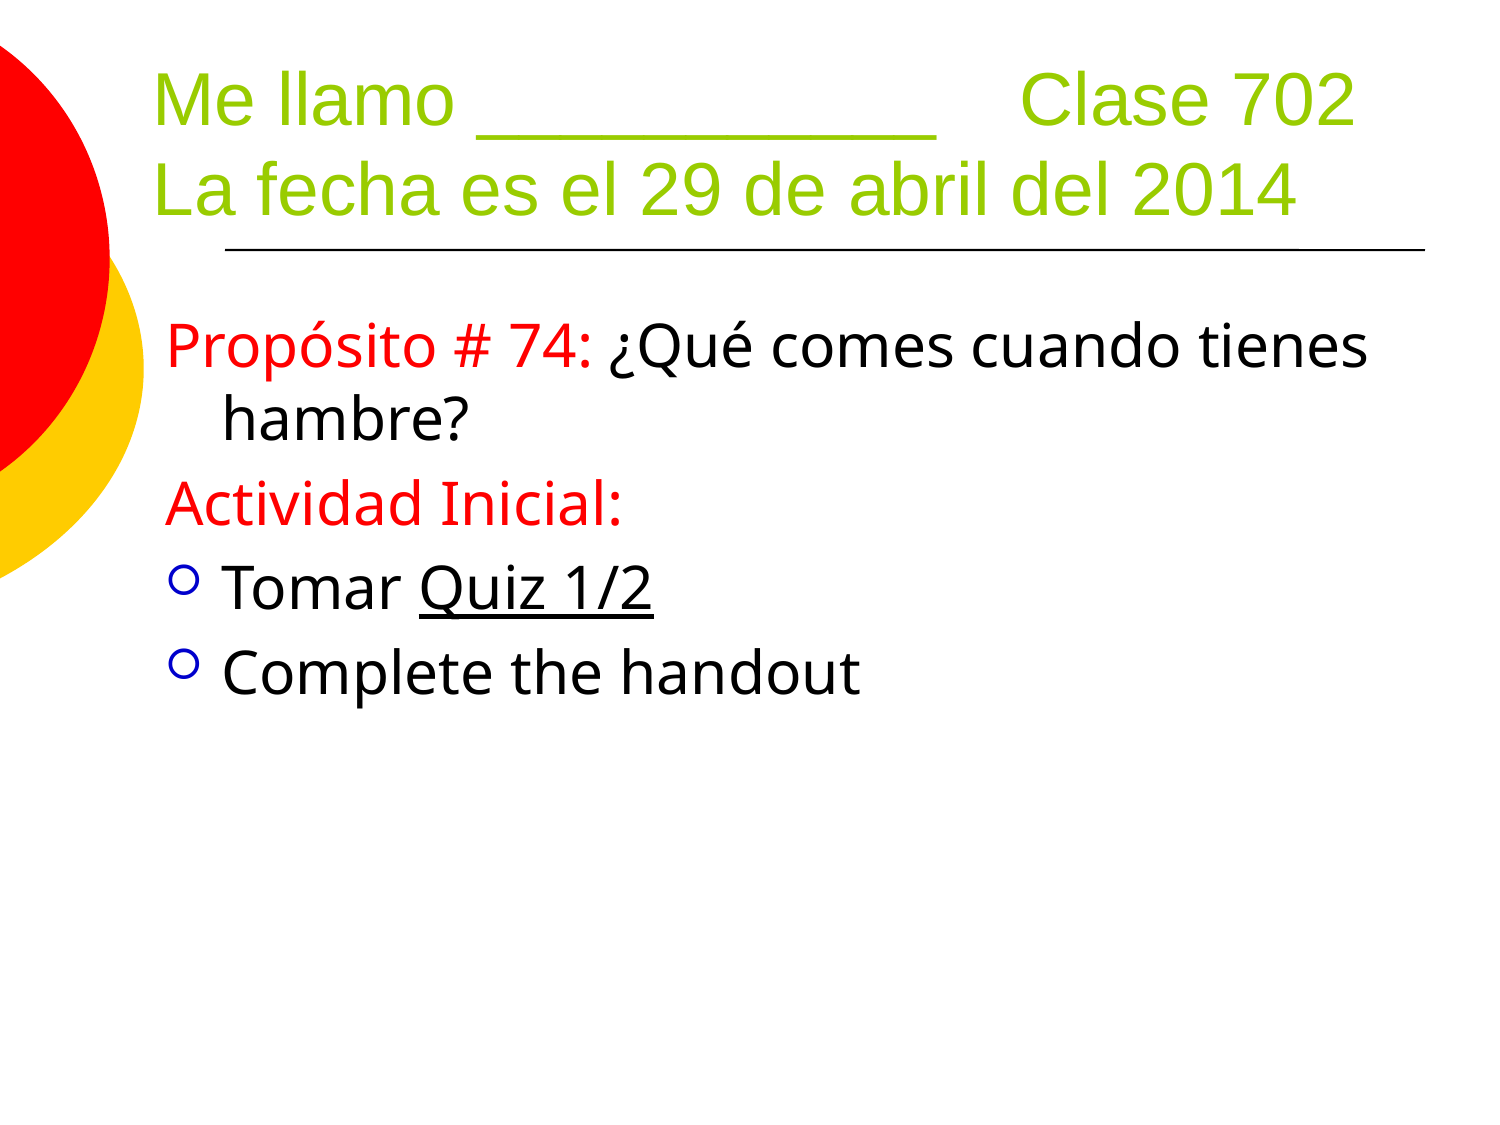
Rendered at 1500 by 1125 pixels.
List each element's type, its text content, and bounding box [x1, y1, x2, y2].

list Propósito # 74: ¿Qué comes cuando tienes hambre? Actividad Inicial: Tomar Quiz 1/2 Complete the handout [150, 299, 1500, 1025]
title Me llamo ___________ Clase 702 La fecha es el 29 de abril del 2014 [137, 50, 1450, 238]
